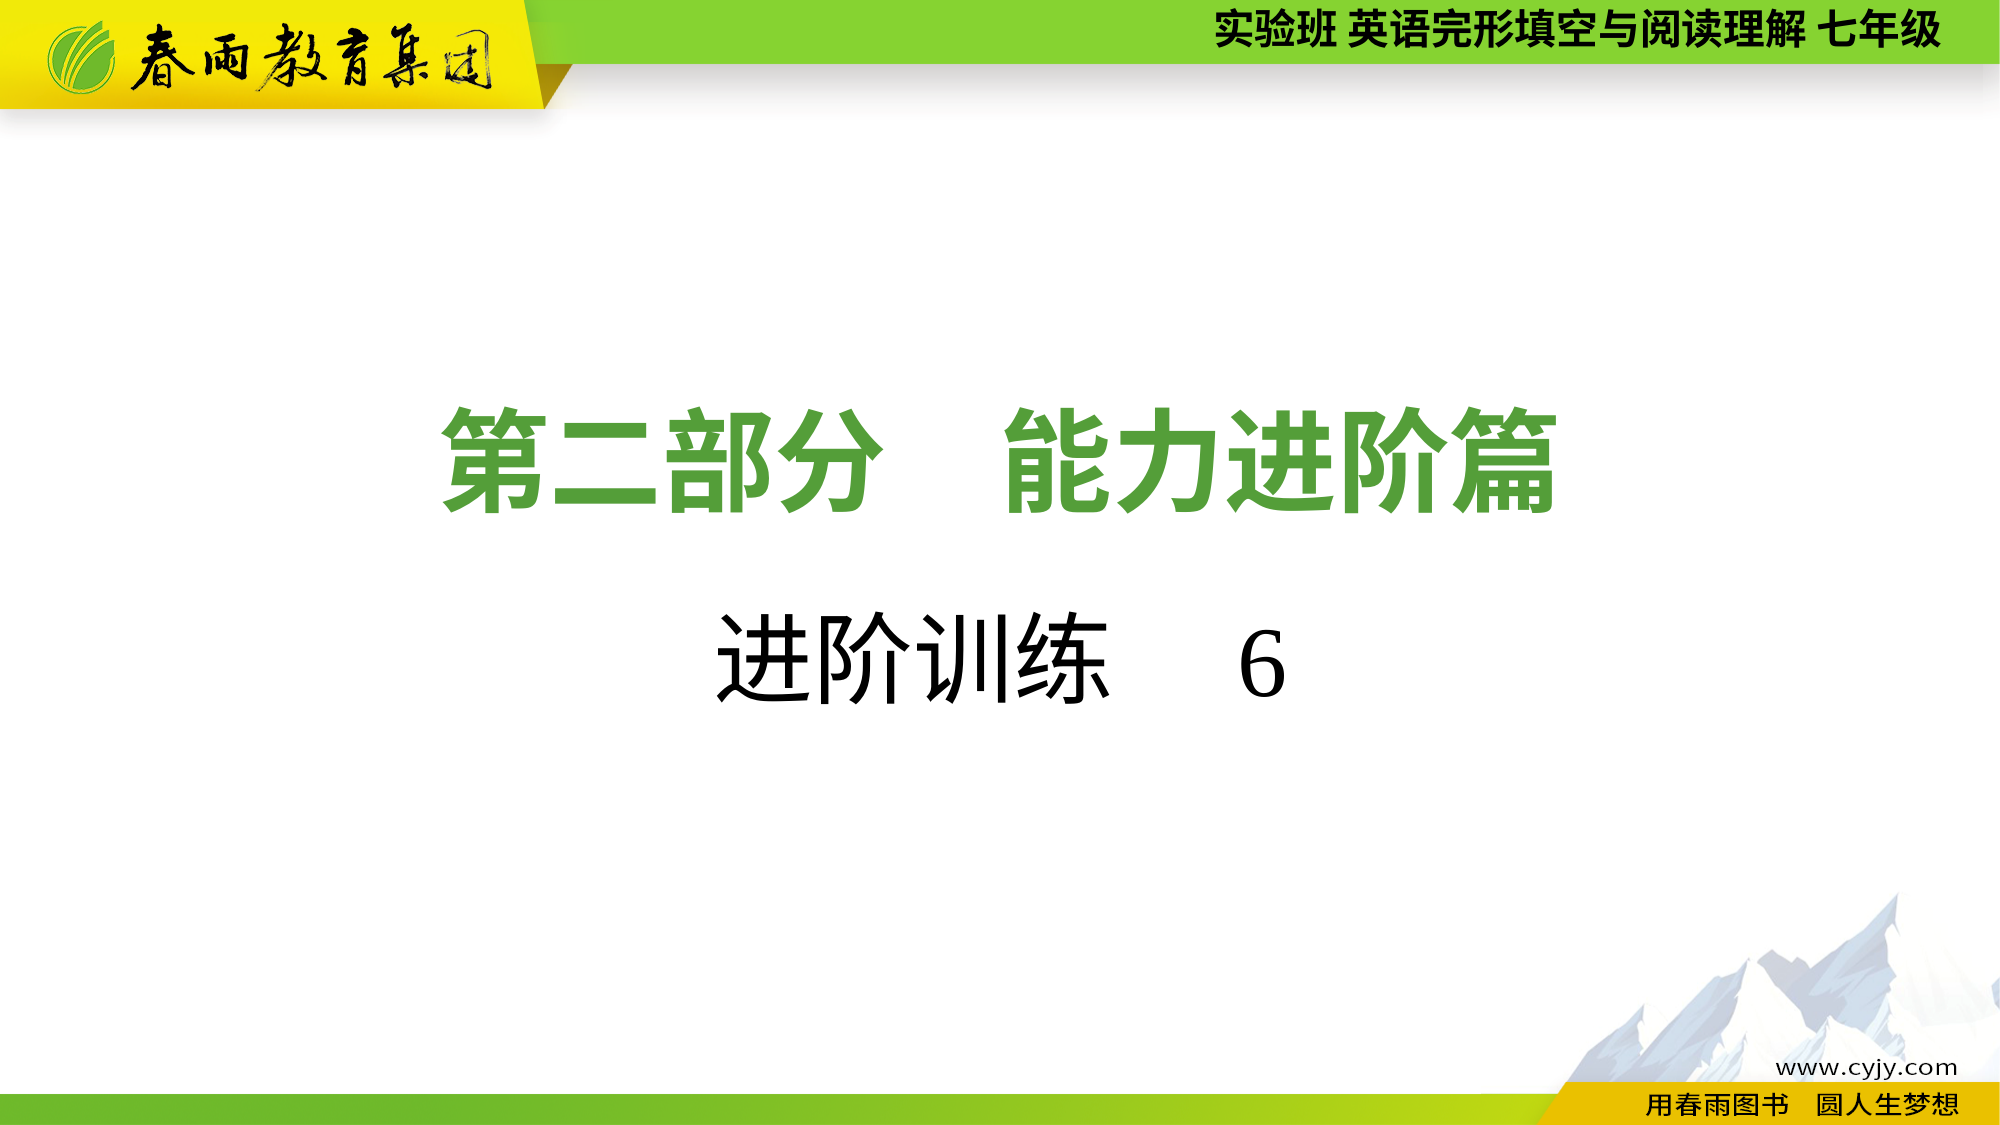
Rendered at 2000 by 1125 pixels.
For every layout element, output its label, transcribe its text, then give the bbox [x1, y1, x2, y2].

picture [0, 0, 2000, 1125]
text_box 进阶训练 6 [54, 528, 1946, 724]
text_box 第二部分 能力进阶篇 [54, 316, 1946, 528]
